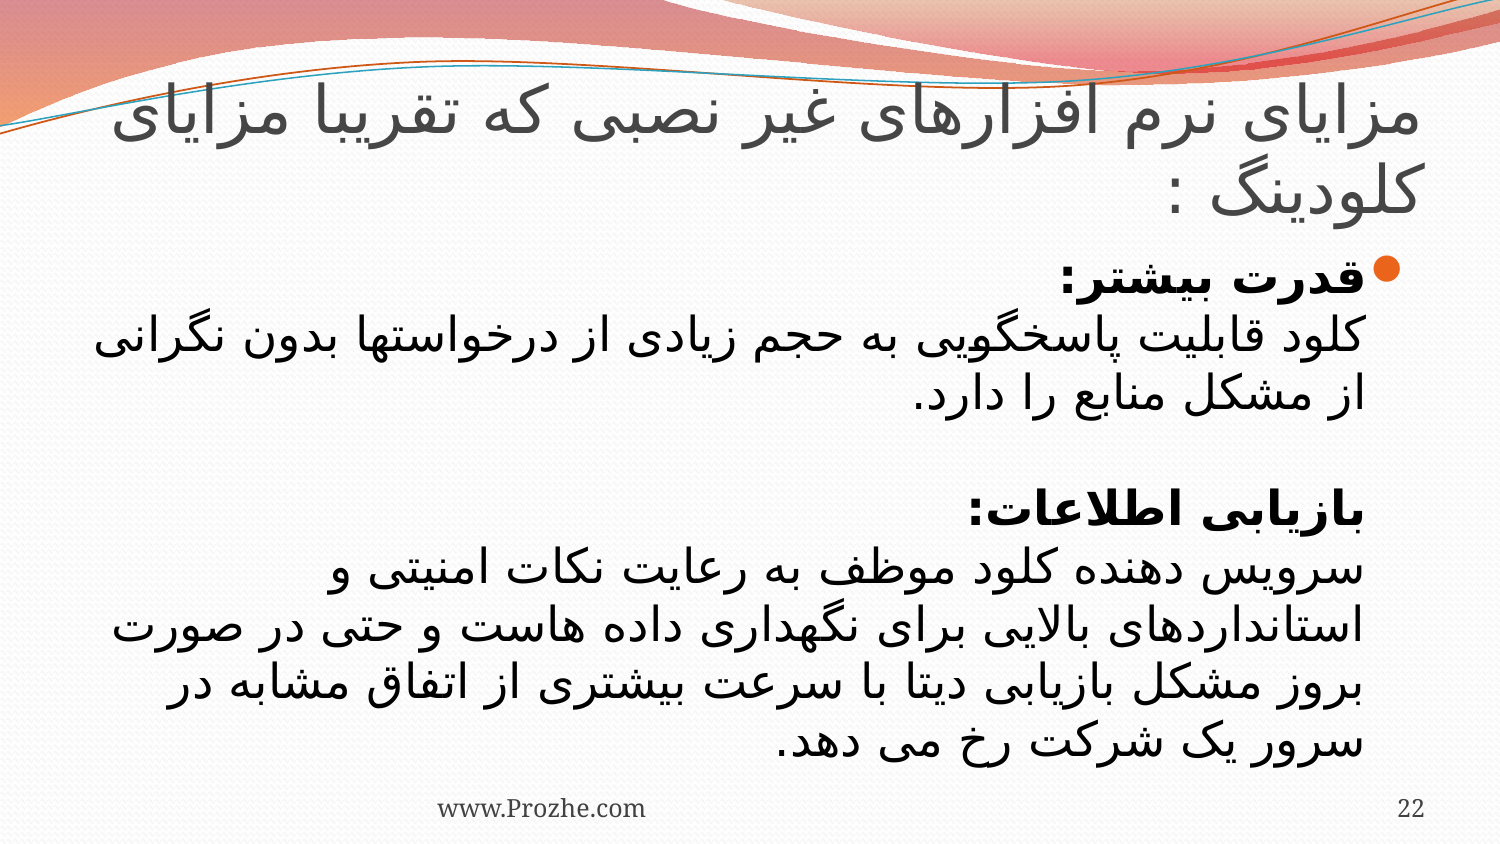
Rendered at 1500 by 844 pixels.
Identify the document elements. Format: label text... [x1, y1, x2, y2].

title مزايای نرم افزارهای غير نصبی که تقريبا مزايای کلودينگ : [75, 86, 1425, 228]
slide_number 22 [1299, 782, 1425, 827]
footer www.Prozhe.com [437, 782, 988, 827]
list قدرت بیشتر: کلود قابلیت پاسخگویی به حجم زیادی از درخواستها بدون نگرانی از مشکل منابع را دارد. بازیابی اطلاعات: سرویس دهنده کلود موظف به رعایت نکات امنیتی و استانداردهای بالایی برای نگهداری داده هاست و حتی در صورت بروز مشکل بازیابی دیتا با سرعت بیشتری از اتفاق مشابه در سرور یک شرکت رخ می دهد. [75, 238, 1425, 779]
